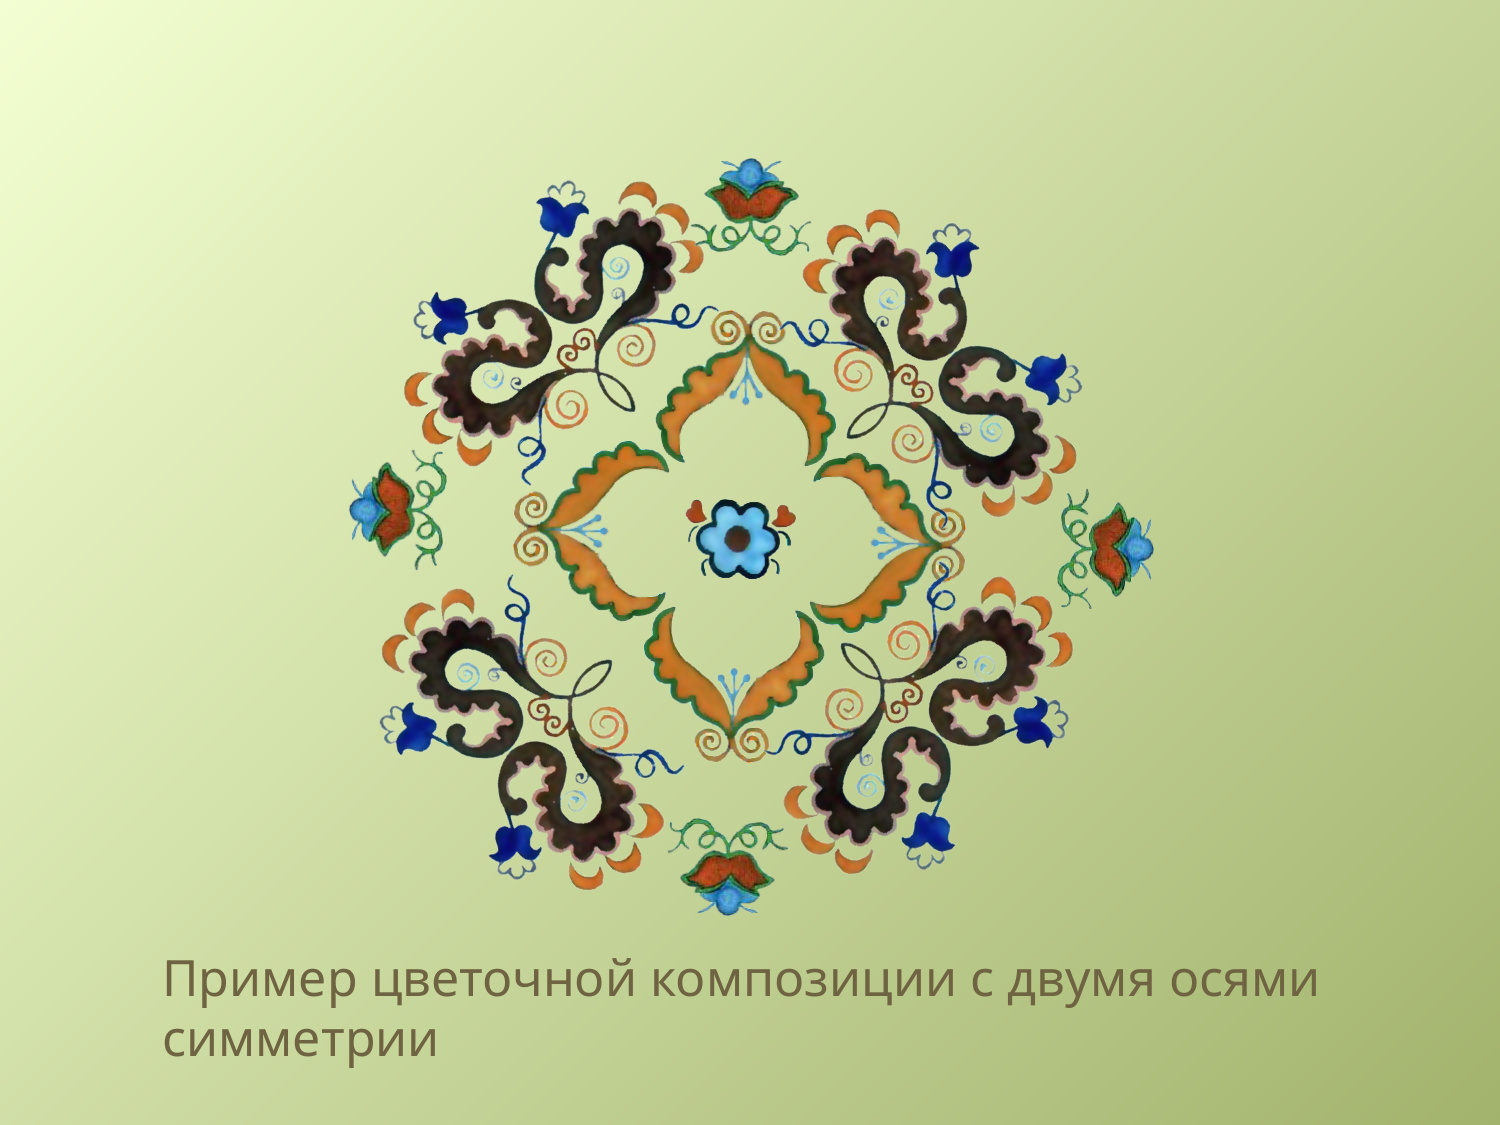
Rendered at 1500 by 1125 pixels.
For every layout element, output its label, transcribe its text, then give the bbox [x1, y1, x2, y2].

picture [327, 127, 1156, 938]
text_box Пример цветочной композиции с двумя осями симметрии [147, 938, 1424, 1074]
